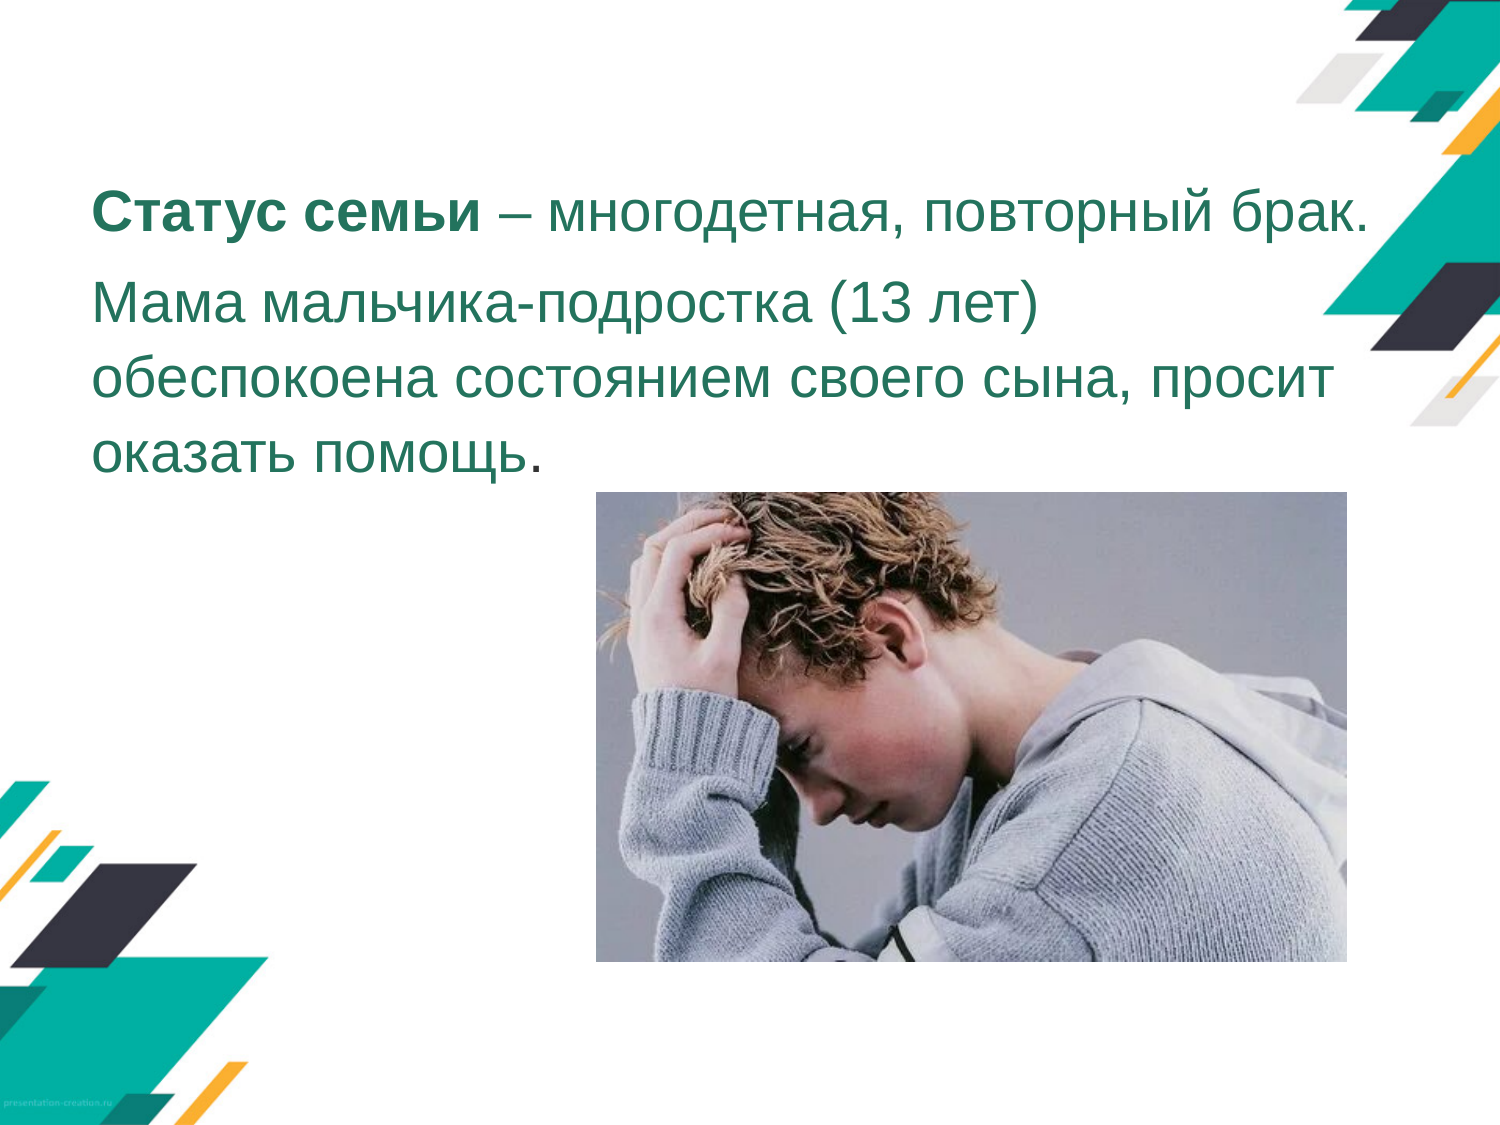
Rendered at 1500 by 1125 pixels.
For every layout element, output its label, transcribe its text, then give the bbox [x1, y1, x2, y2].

text_box Статус семьи – многодетная, повторный брак. Мама мальчика-подростка (13 лет) обеспокоена состоянием своего сына, просит оказать помощь. [76, 160, 1412, 492]
picture [0, 0, 1500, 1125]
